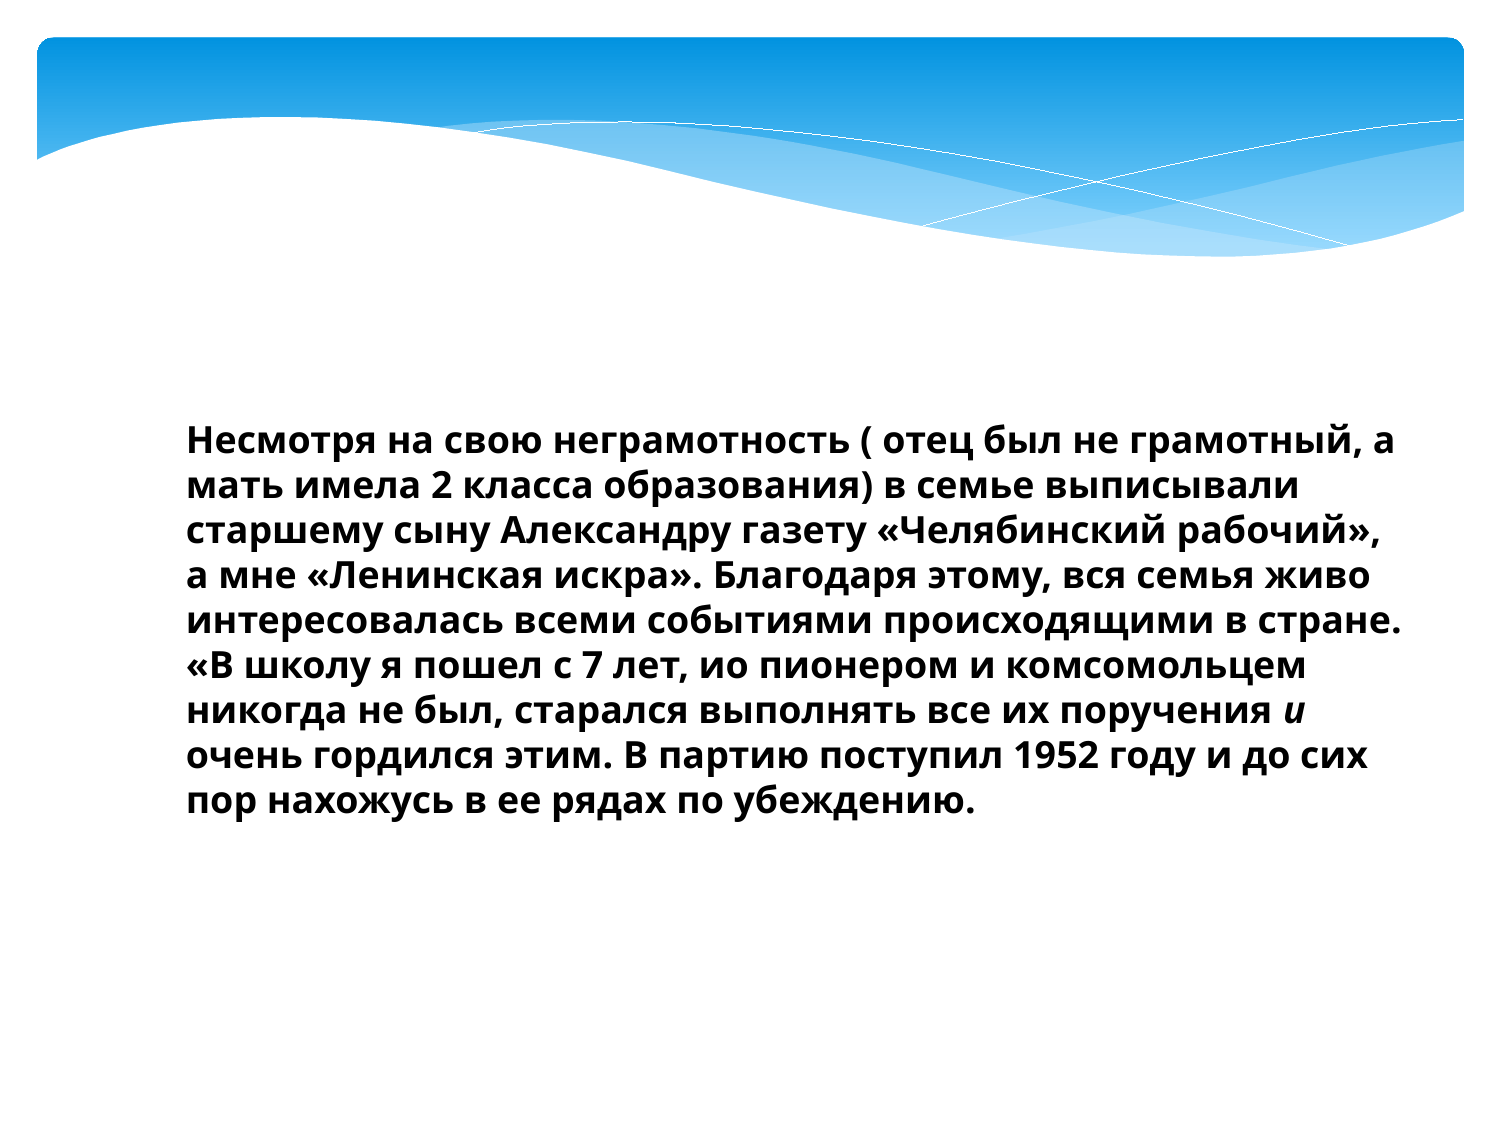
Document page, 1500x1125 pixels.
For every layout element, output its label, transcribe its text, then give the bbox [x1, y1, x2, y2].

text_box Несмотря на свою неграмотность ( отец был не грамотный, а мать имела 2 класса образования) в семье выписывали старшему сыну Александру газету «Челябинский рабочий», а мне «Ленинская искра». Благодаря этому, вся семья живо интересовалась всеми событиями происходящими в стране. «В школу я пошел с 7 лет, ио пионером и комсомольцем никогда не был, старался выполнять все их поручения и очень гордился этим. В партию поступил 1952 году и до сих пор нахожусь в ее рядах по убеждению. [171, 408, 1424, 829]
